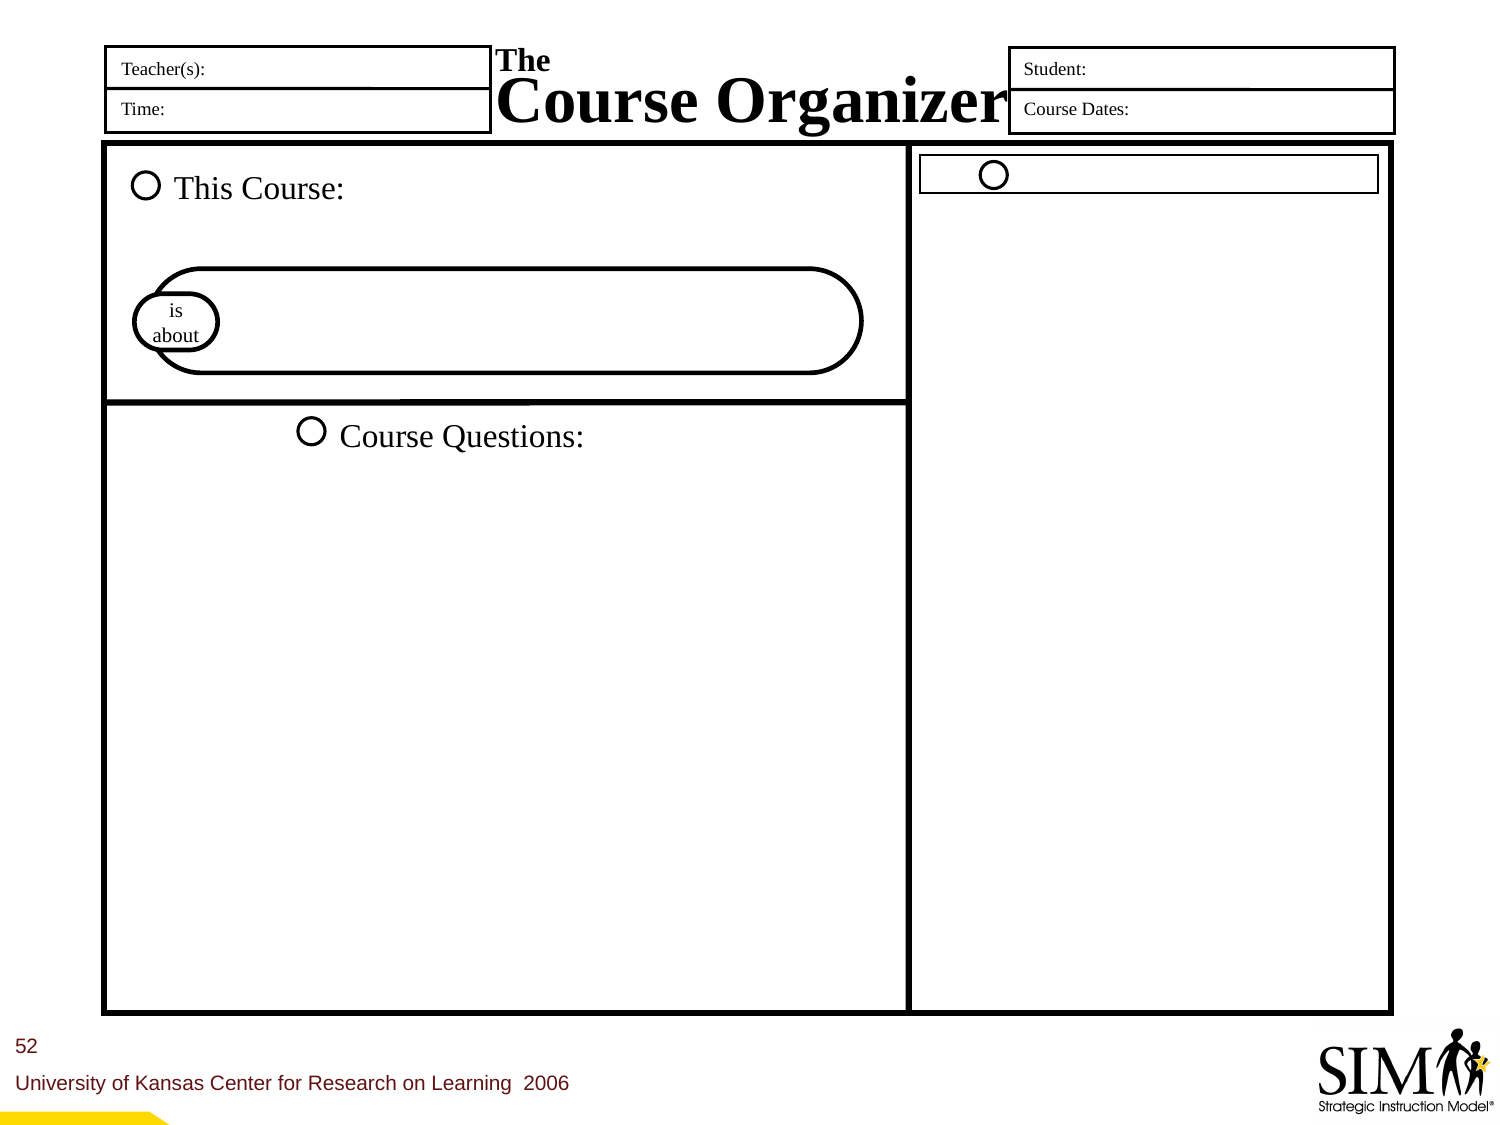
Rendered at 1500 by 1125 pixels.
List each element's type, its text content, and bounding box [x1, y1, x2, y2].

picture [1316, 1020, 1500, 1125]
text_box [103, 41, 1396, 1014]
slide_number 52 [0, 1024, 313, 1062]
footer University of Kansas Center for Research on Learning 2006 [0, 1062, 626, 1101]
